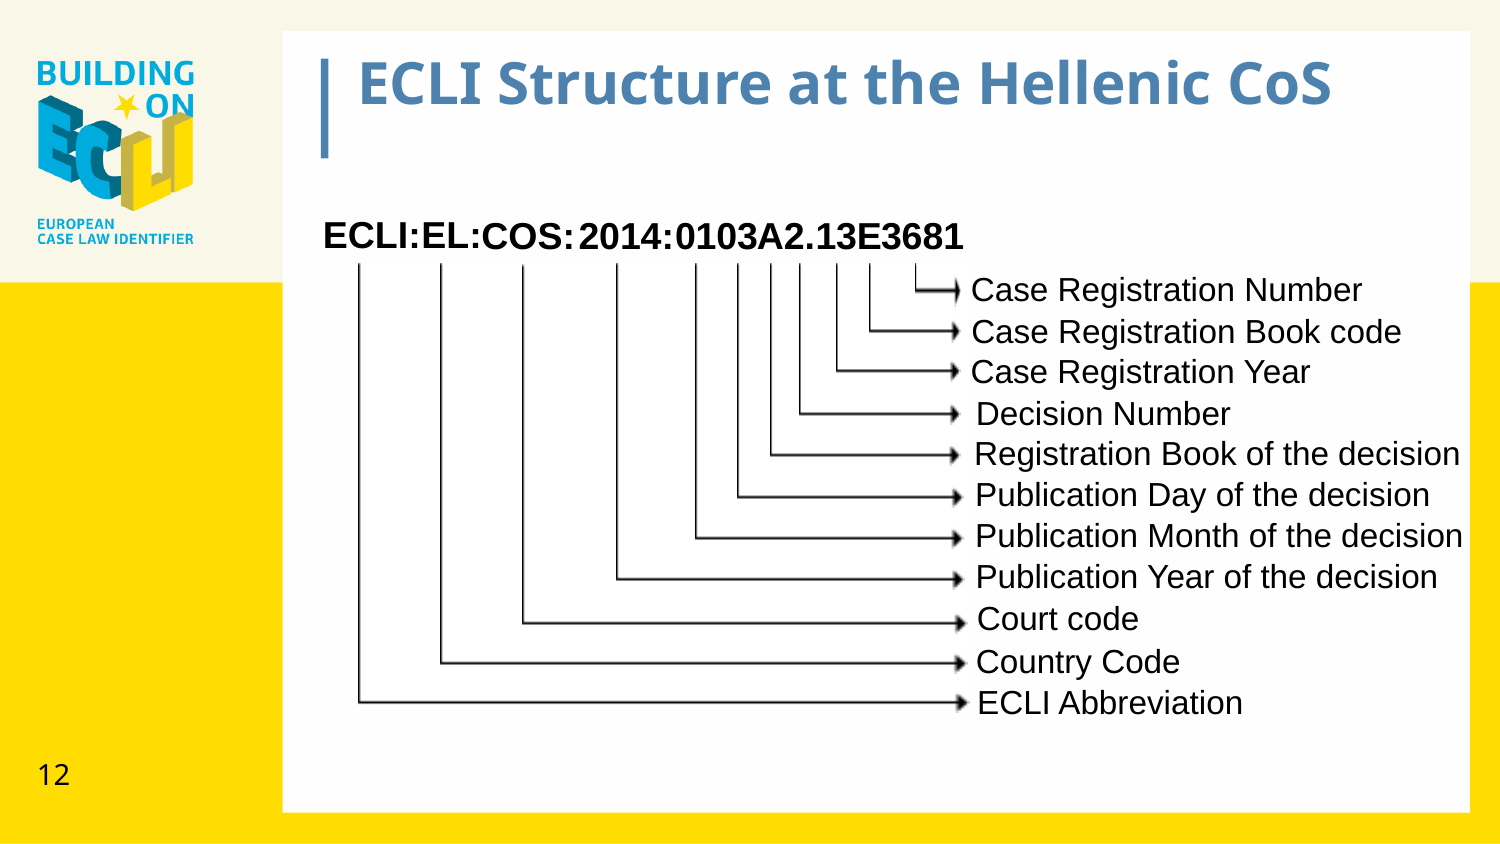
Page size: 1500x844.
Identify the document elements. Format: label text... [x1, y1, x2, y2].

text_box Country Code [976, 633, 1196, 673]
text_box Publication Year of the decision [976, 548, 1454, 603]
text_box Case Registration Book code [976, 302, 1418, 358]
text_box Decision Number [976, 384, 1246, 424]
text_box Publication Day of the decision [976, 465, 1446, 507]
text_box ECLI: [307, 203, 406, 264]
text_box Case Registration Number [974, 260, 1378, 302]
text_box 2. [768, 204, 800, 259]
text_box COS: [466, 204, 563, 260]
text_box 3681 [865, 204, 979, 264]
text_box Publication Month of the decision [976, 507, 1480, 562]
text_box Registration Book of the decision [976, 424, 1477, 480]
text_box A [741, 204, 768, 259]
text_box 12 [22, 748, 132, 807]
text_box EL: [406, 203, 497, 261]
text_box ECLI Abbreviation [962, 673, 1268, 729]
text_box Court code [976, 589, 1164, 633]
text_box [320, 58, 329, 159]
text_box 01 [659, 204, 701, 259]
text_box ECLI Structure at the Hellenic CoS [357, 56, 1443, 117]
text_box 13 [800, 204, 841, 259]
text_box 2014: [563, 204, 659, 260]
text_box Case Registration Year [976, 342, 1327, 398]
text_box 03 [701, 204, 741, 259]
picture [0, 1, 1500, 844]
text_box E [841, 204, 865, 259]
